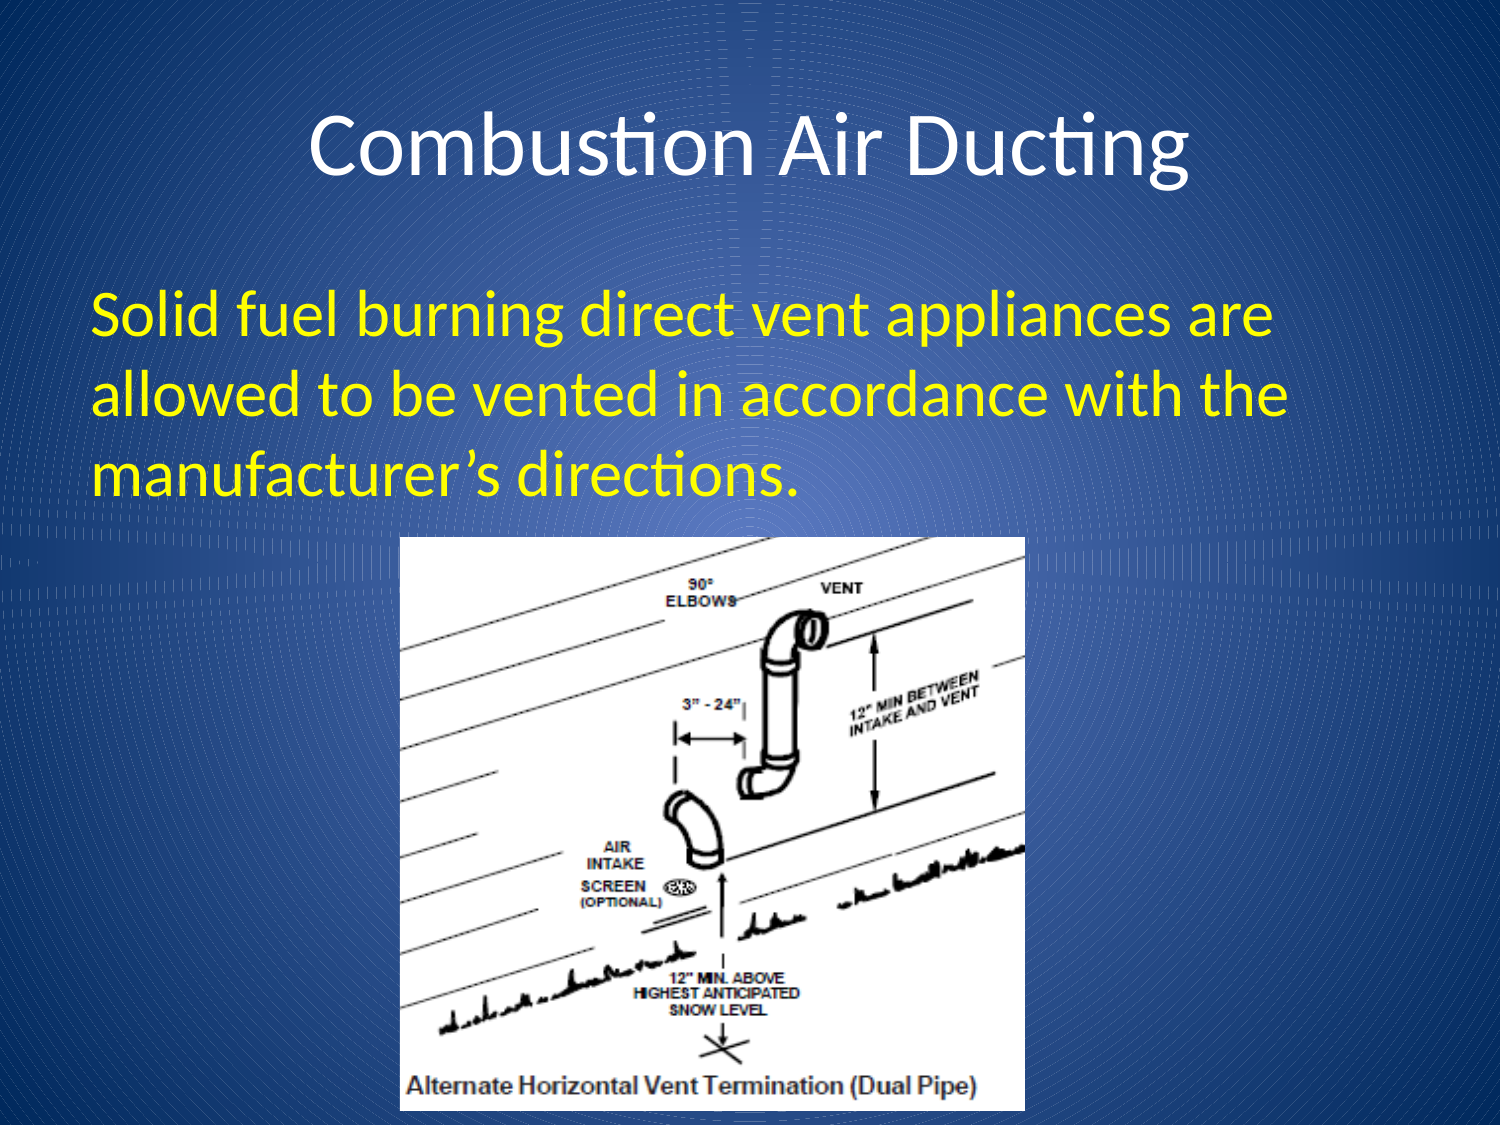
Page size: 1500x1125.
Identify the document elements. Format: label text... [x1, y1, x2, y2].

list Solid fuel burning direct vent appliances are allowed to be vented in accordance with the manufacturer’s directions. [75, 262, 1425, 1005]
title Combustion Air Ducting [75, 45, 1425, 233]
picture [399, 537, 1026, 1111]
